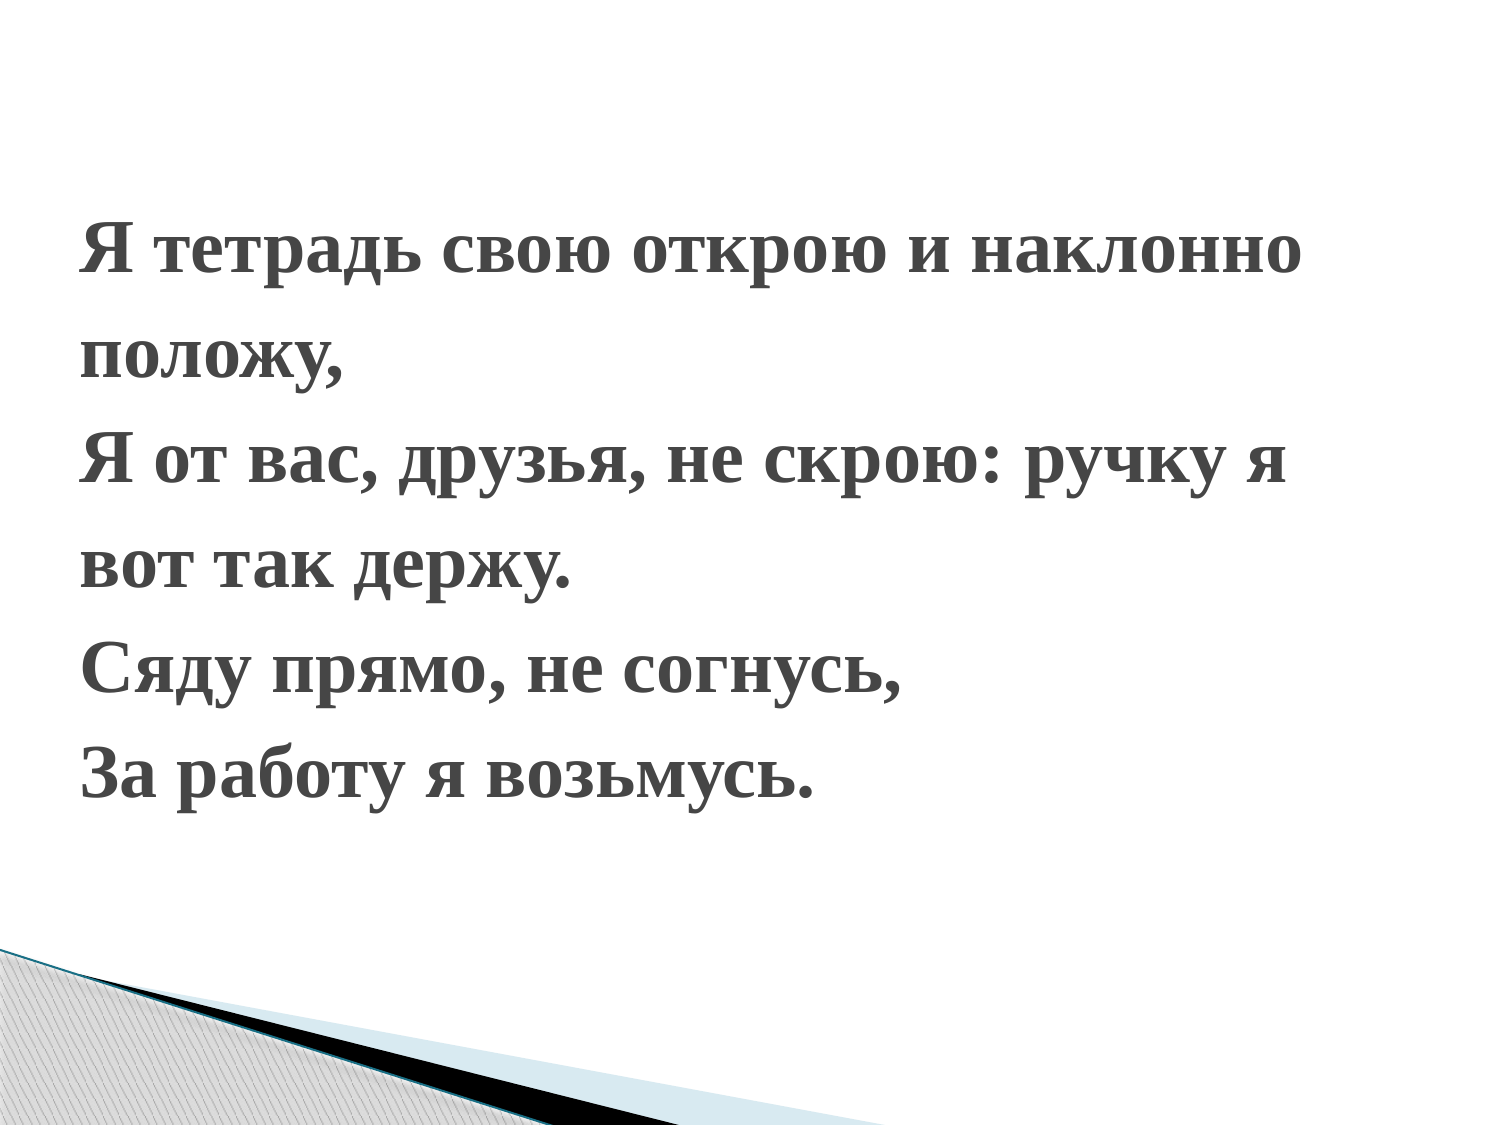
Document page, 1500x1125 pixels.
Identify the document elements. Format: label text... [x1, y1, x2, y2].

title Я тетрадь свою открою и наклонно положу, Я от вас, друзья, не скрою: ручку я вот так держу. Сяду прямо, не согнусь, За работу я возьмусь. [64, 90, 1350, 976]
